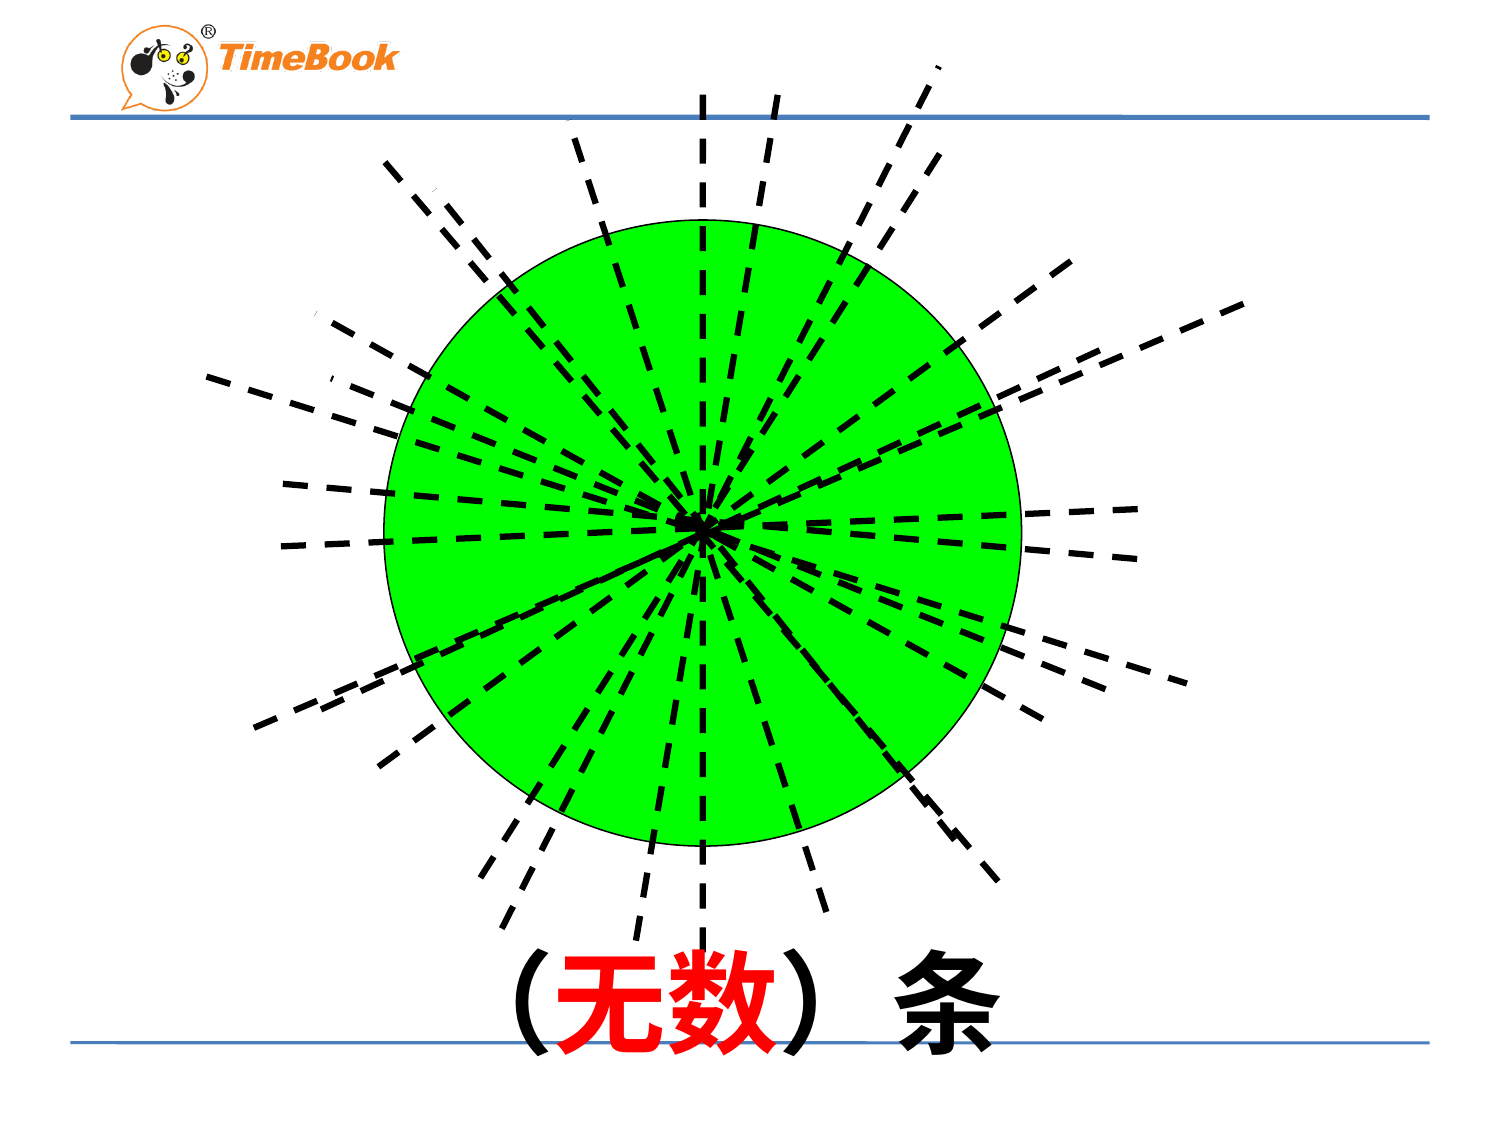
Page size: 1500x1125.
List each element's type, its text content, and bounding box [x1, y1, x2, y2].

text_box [331, 183, 1094, 872]
picture [118, 22, 408, 113]
text_box （无数）条 [426, 925, 1019, 1076]
